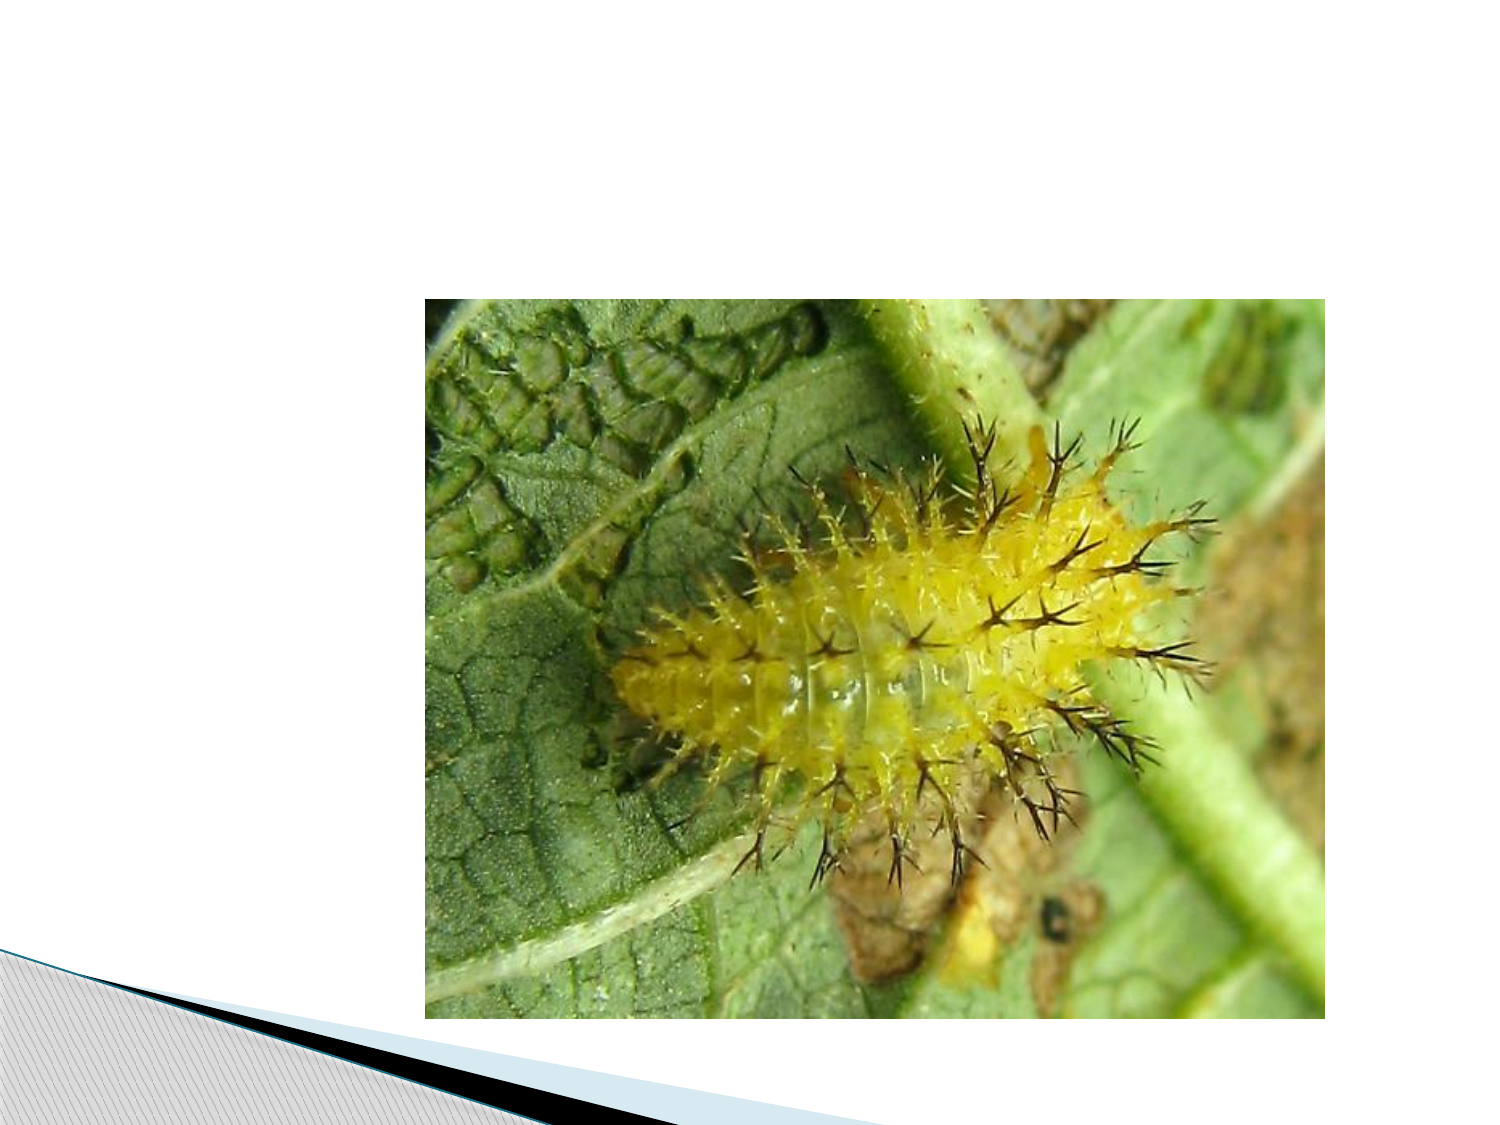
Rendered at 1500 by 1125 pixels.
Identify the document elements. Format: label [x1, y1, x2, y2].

list [424, 299, 1326, 1019]
